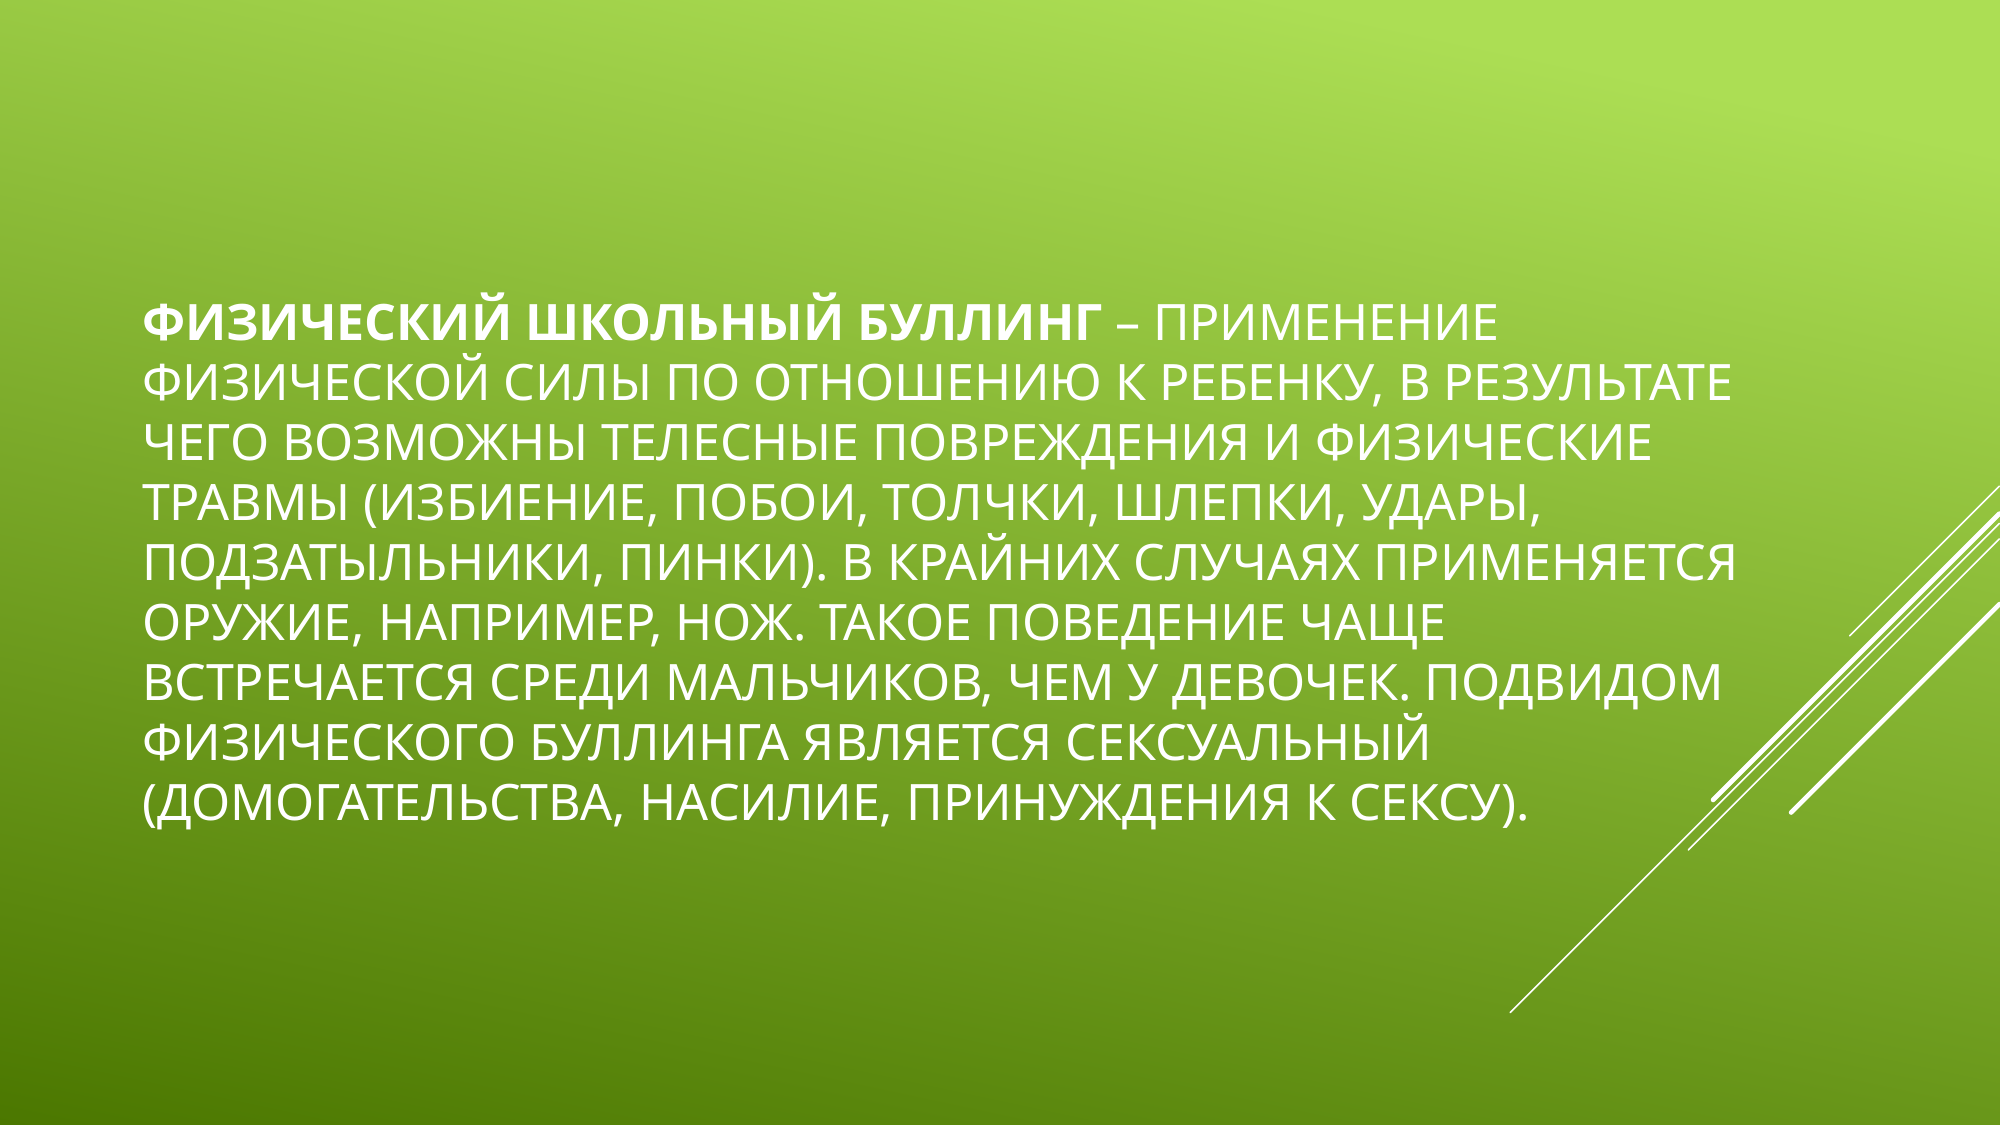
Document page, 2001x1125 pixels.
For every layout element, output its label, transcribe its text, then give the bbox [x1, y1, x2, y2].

title Физический школьный буллинг – применение физической силы по отношению к ребенку, в результате чего возможны телесные повреждения и физические травмы (избиение, побои, толчки, шлепки, удары, подзатыльники, пинки). В крайних случаях применяется оружие, например, нож. Такое поведение чаще встречается среди мальчиков, чем у девочек. Подвидом физического буллинга является сексуальный (домогательства, насилие, принуждения к сексу). [127, 275, 1784, 899]
